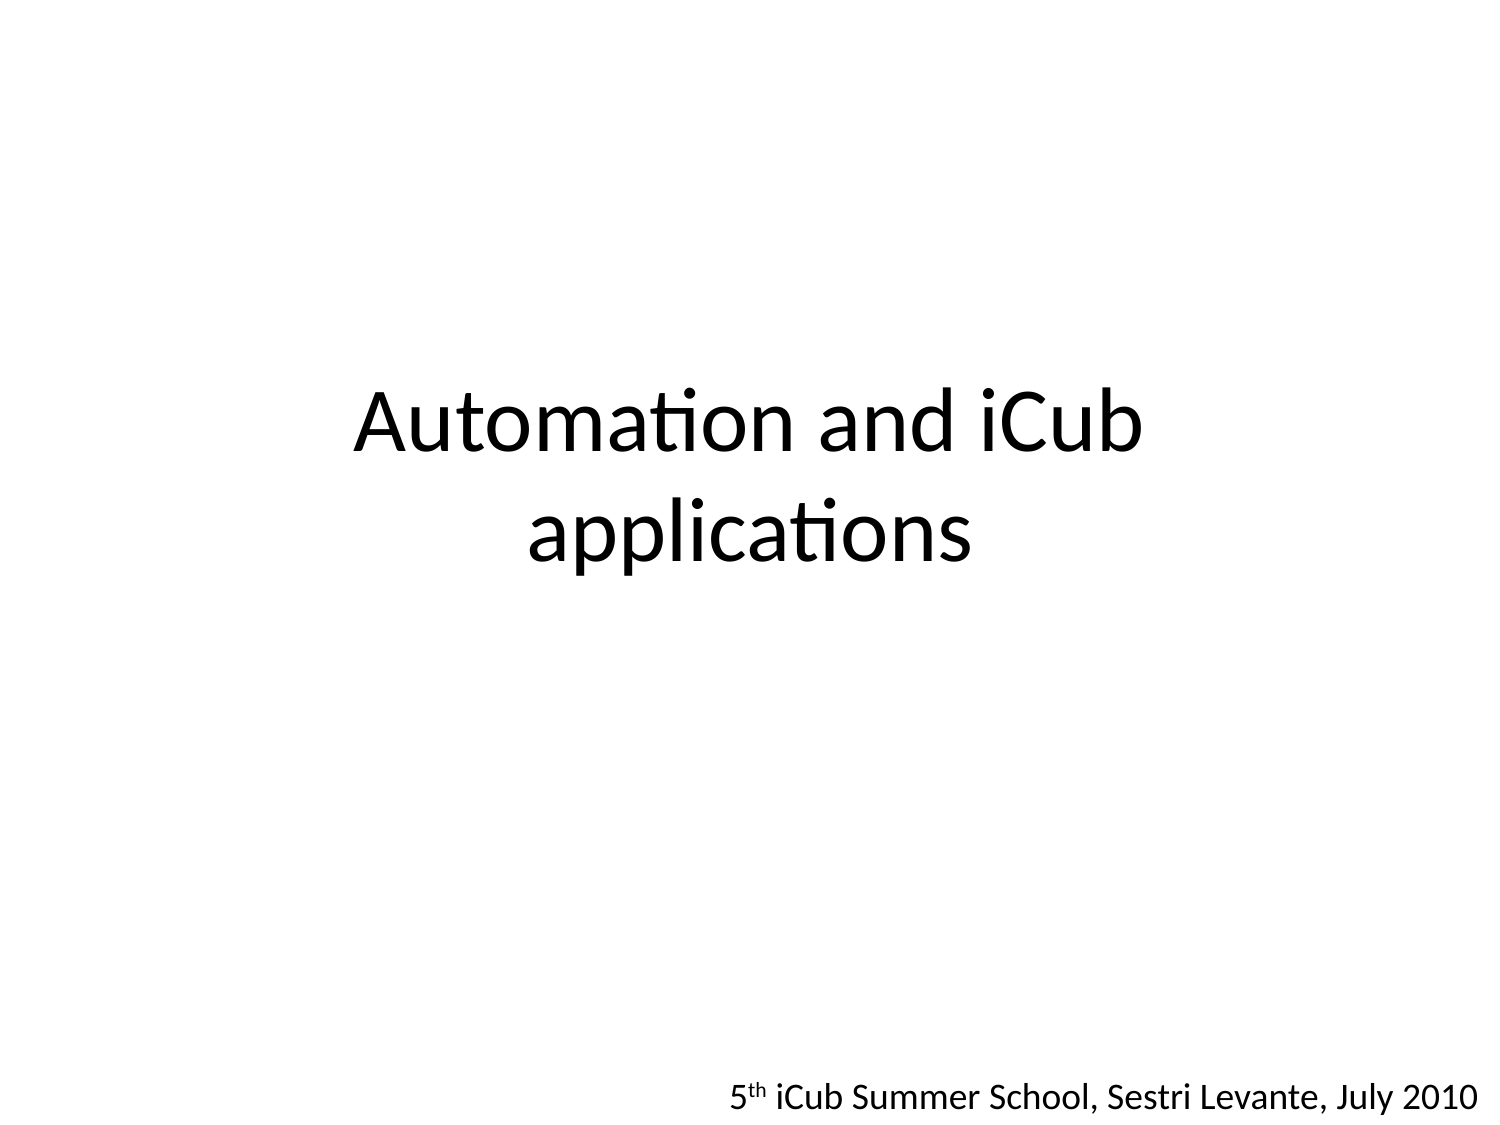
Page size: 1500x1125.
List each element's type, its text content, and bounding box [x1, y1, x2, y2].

title Automation and iCub applications [112, 349, 1388, 591]
text_box 5th iCub Summer School, Sestri Levante, July 2010 [714, 1064, 1494, 1125]
